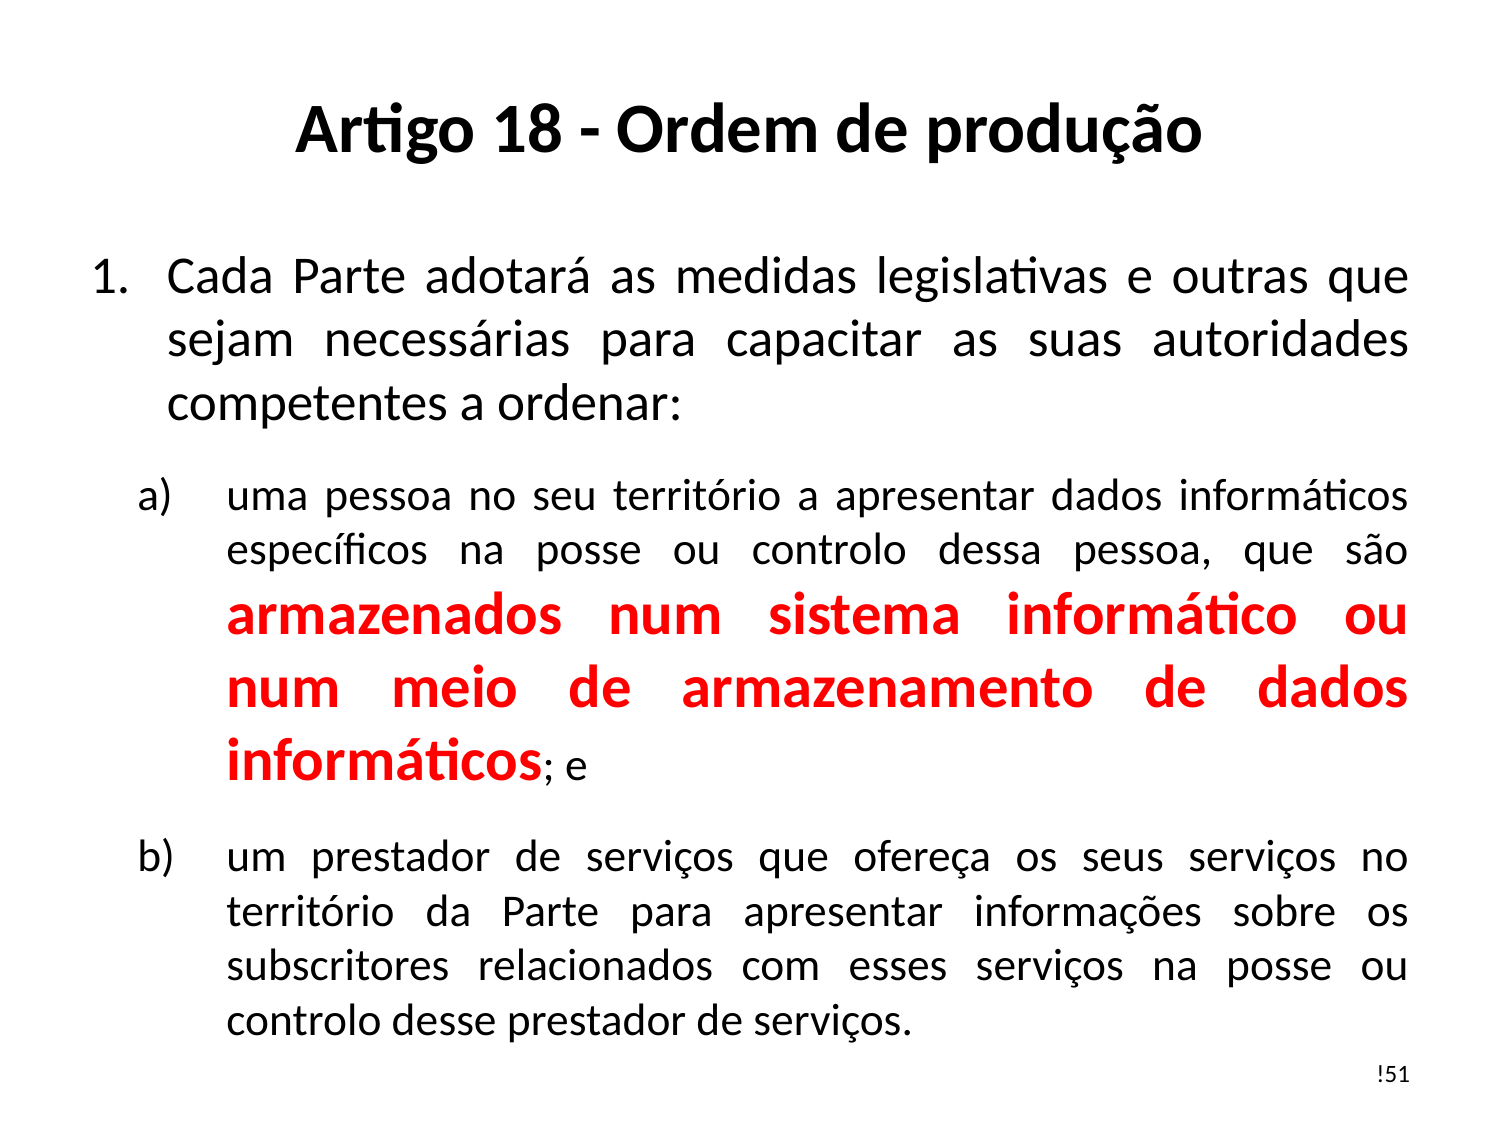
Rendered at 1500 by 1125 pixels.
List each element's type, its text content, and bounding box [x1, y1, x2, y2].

list Cada Parte adotará as medidas legislativas e outras que sejam necessárias para capacitar as suas autoridades competentes a ordenar: uma pessoa no seu território a apresentar dados informáticos específicos na posse ou controlo dessa pessoa, que são armazenados num sistema informático ou num meio de armazenamento de dados informáticos; e um prestador de serviços que ofereça os seus serviços no território da Parte para apresentar informações sobre os subscritores relacionados com esses serviços na posse ou controlo desse prestador de serviços. [74, 232, 1426, 1053]
title Artigo 18 - Ordem de produção [74, 44, 1426, 204]
slide_number !51 [1074, 1042, 1425, 1103]
